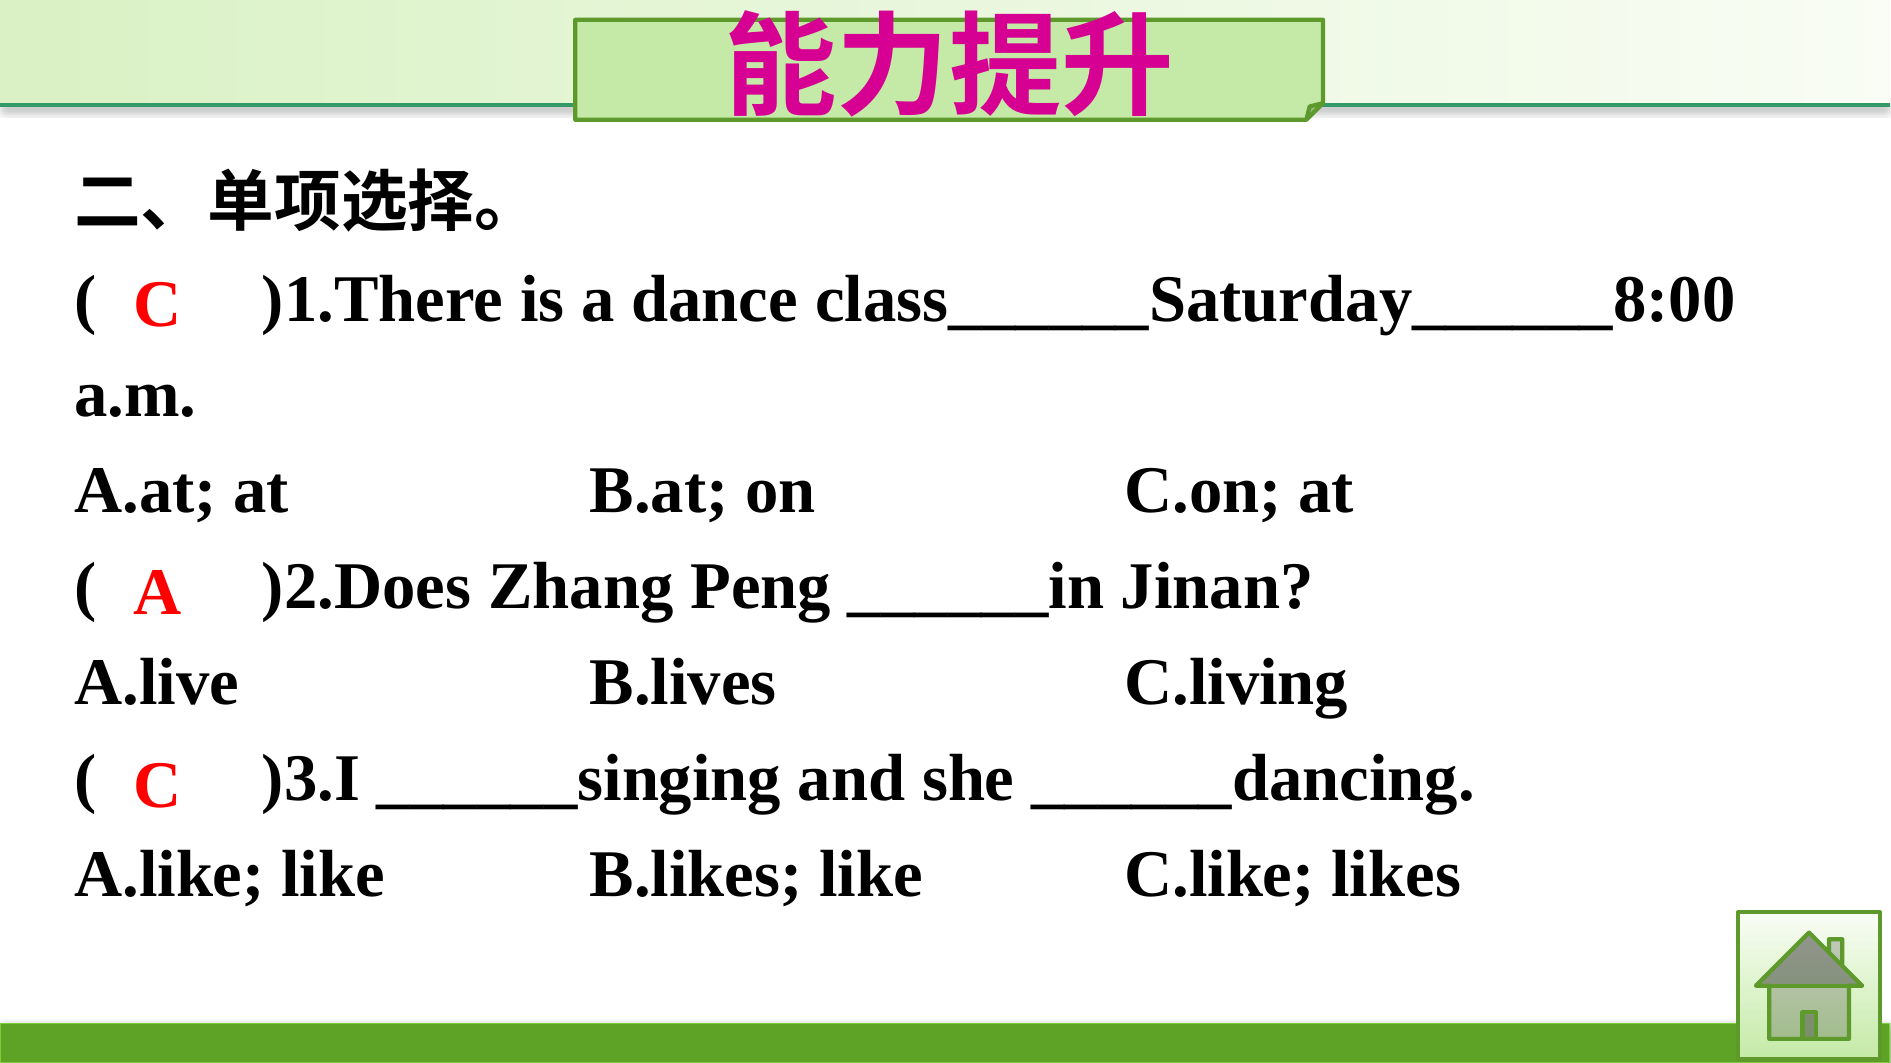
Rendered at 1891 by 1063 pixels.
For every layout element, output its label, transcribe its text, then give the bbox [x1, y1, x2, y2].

text_box 能力提升 [573, 17, 1326, 122]
text_box C [118, 717, 197, 829]
text_box 二、单项选择。 ( )1.There is a dance class______Saturday______8:00 a.m. A.at; at B.at; on C.on; at ( )2.Does Zhang Peng ______in Jinan? A.live B.lives C.living ( )3.I ______singing and she ______dancing. A.like; like B.likes; like C.like; likes [59, 135, 1833, 918]
text_box A [118, 524, 197, 636]
text_box C [118, 236, 197, 347]
